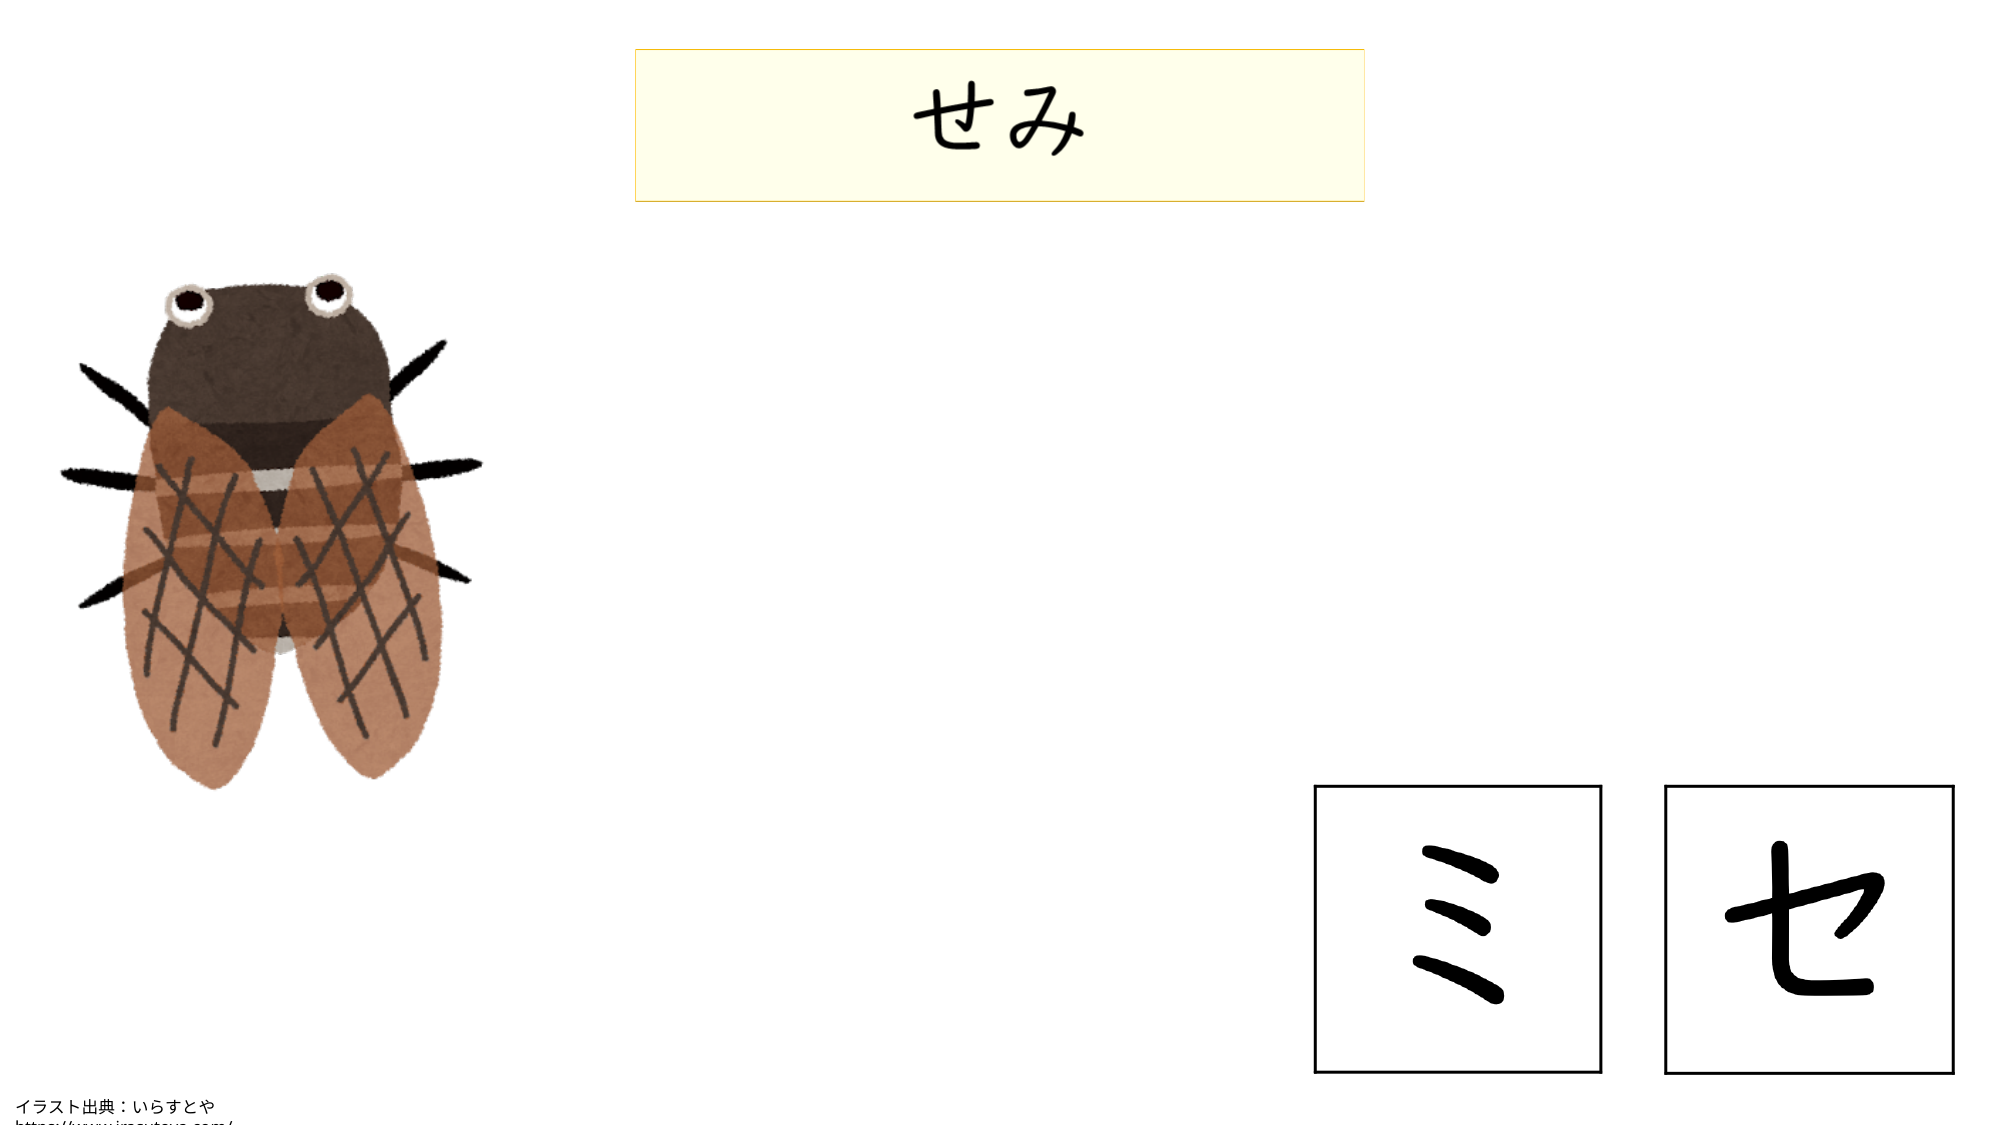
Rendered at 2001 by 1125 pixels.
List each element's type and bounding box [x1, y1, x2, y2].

list [53, 263, 499, 798]
picture [1309, 781, 1606, 1075]
picture [1661, 780, 1957, 1078]
picture [635, 42, 1365, 211]
